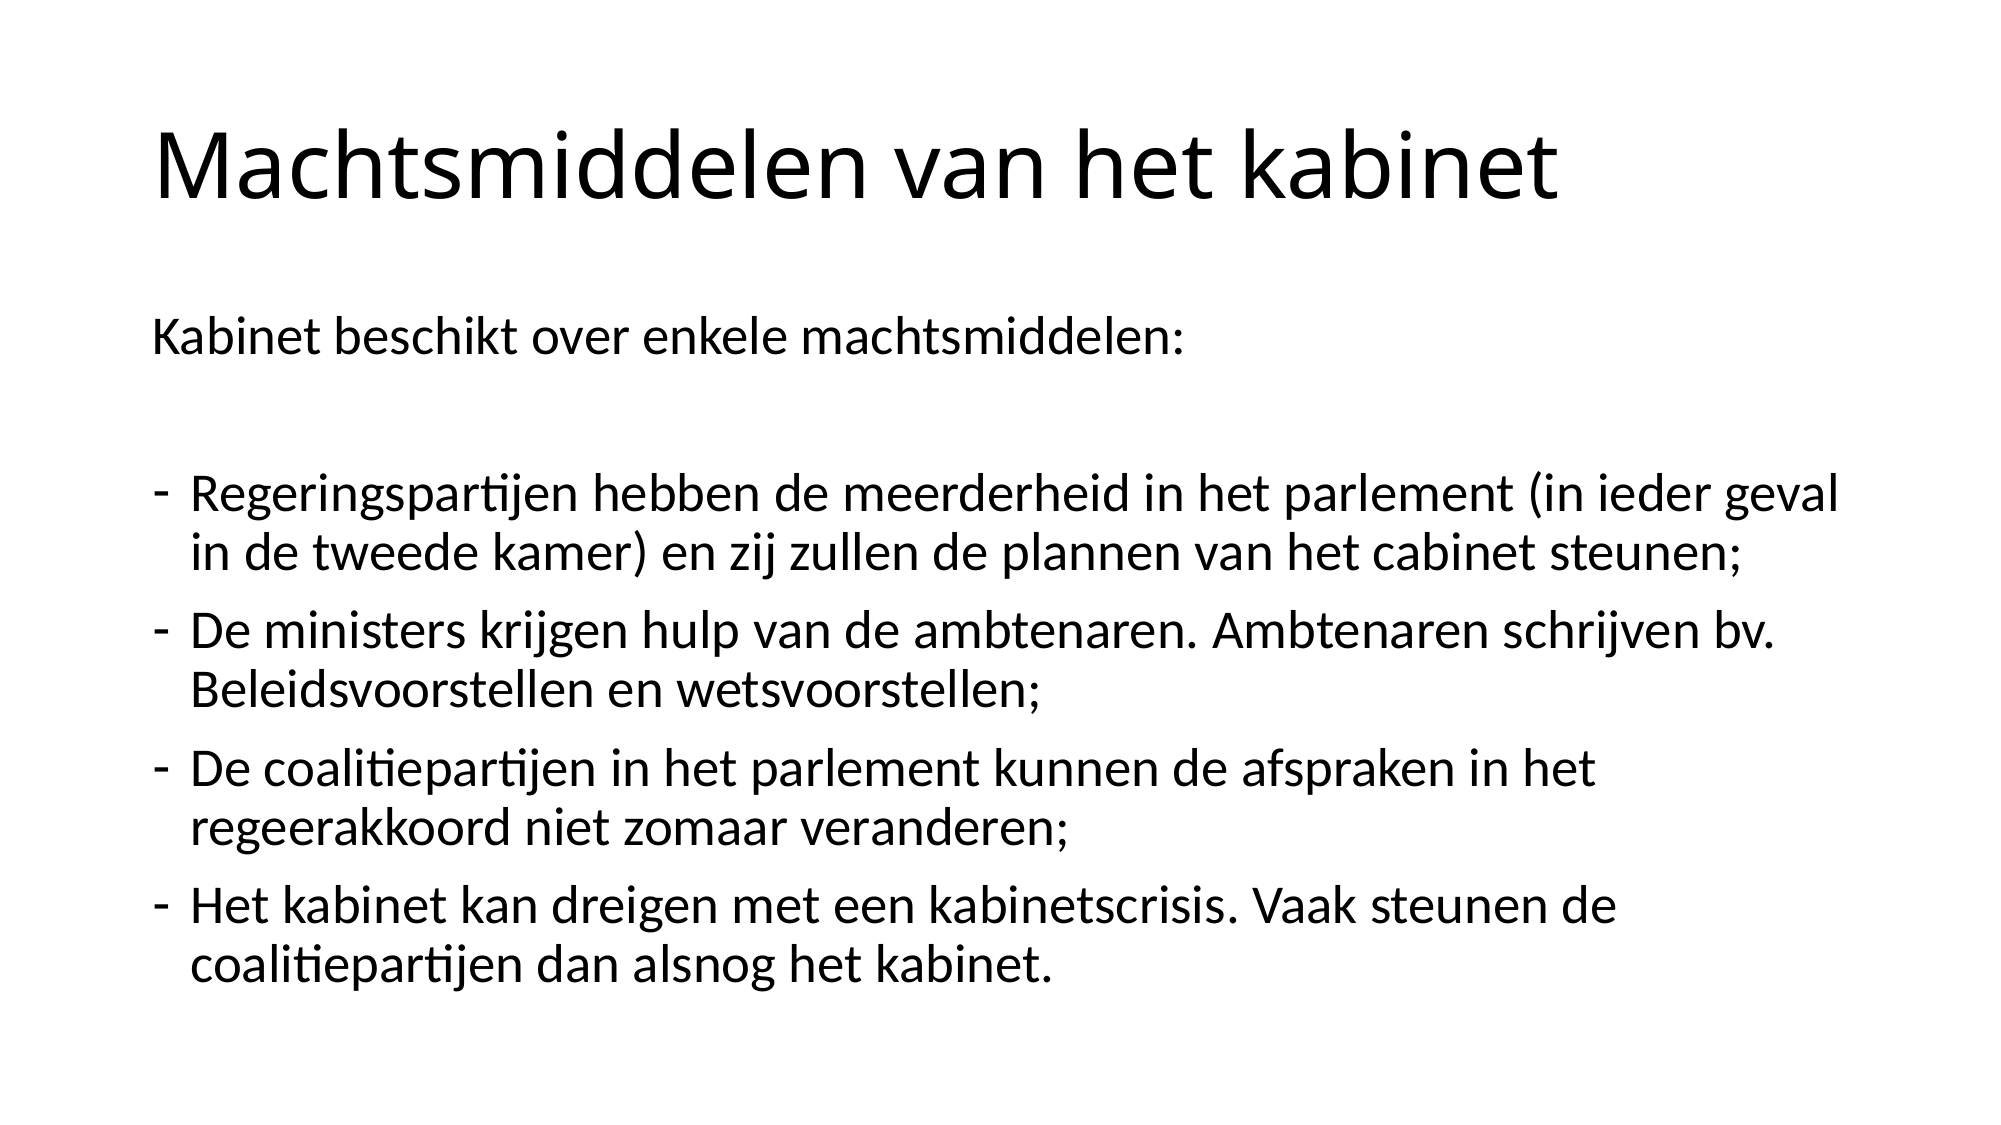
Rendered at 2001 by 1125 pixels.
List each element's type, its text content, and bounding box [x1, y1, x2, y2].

title Machtsmiddelen van het kabinet [137, 59, 1863, 278]
list Kabinet beschikt over enkele machtsmiddelen: Regeringspartijen hebben de meerderheid in het parlement (in ieder geval in de tweede kamer) en zij zullen de plannen van het cabinet steunen; De ministers krijgen hulp van de ambtenaren. Ambtenaren schrijven bv. Beleidsvoorstellen en wetsvoorstellen; De coalitiepartijen in het parlement kunnen de afspraken in het regeerakkoord niet zomaar veranderen; Het kabinet kan dreigen met een kabinetscrisis. Vaak steunen de coalitiepartijen dan alsnog het kabinet. [137, 299, 1863, 1014]
